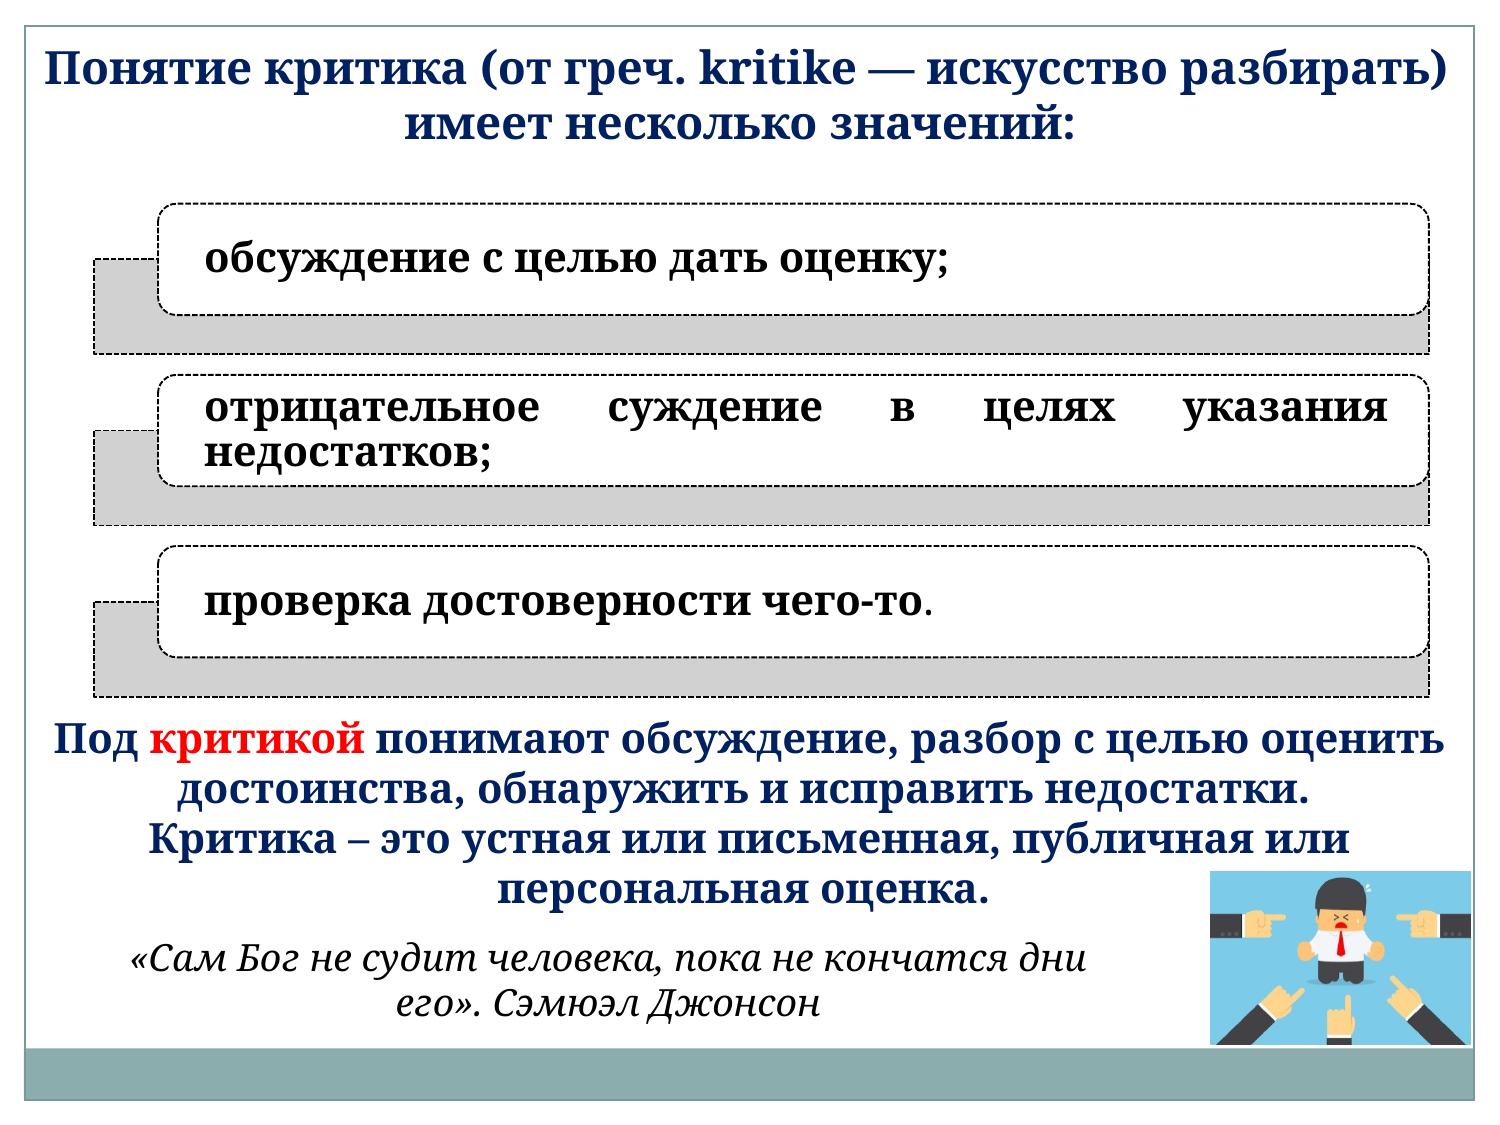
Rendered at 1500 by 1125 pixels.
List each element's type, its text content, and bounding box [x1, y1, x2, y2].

picture [1210, 871, 1471, 1046]
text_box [94, 196, 1430, 705]
text_box «Сам Бог не судит человека, пока не кончатся дни его». Сэмюэл Джонсон [76, 926, 1140, 1032]
text_box Под критикой понимают обсуждение, разбор с целью оценить достоинства, обнаружить и исправить недостатки. Критика – это устная или письменная, публичная или персональная оценка. [22, 704, 1476, 919]
text_box Понятие критика (от греч. kritike — искусство разбирать) имеет несколько значений: [22, 30, 1471, 156]
